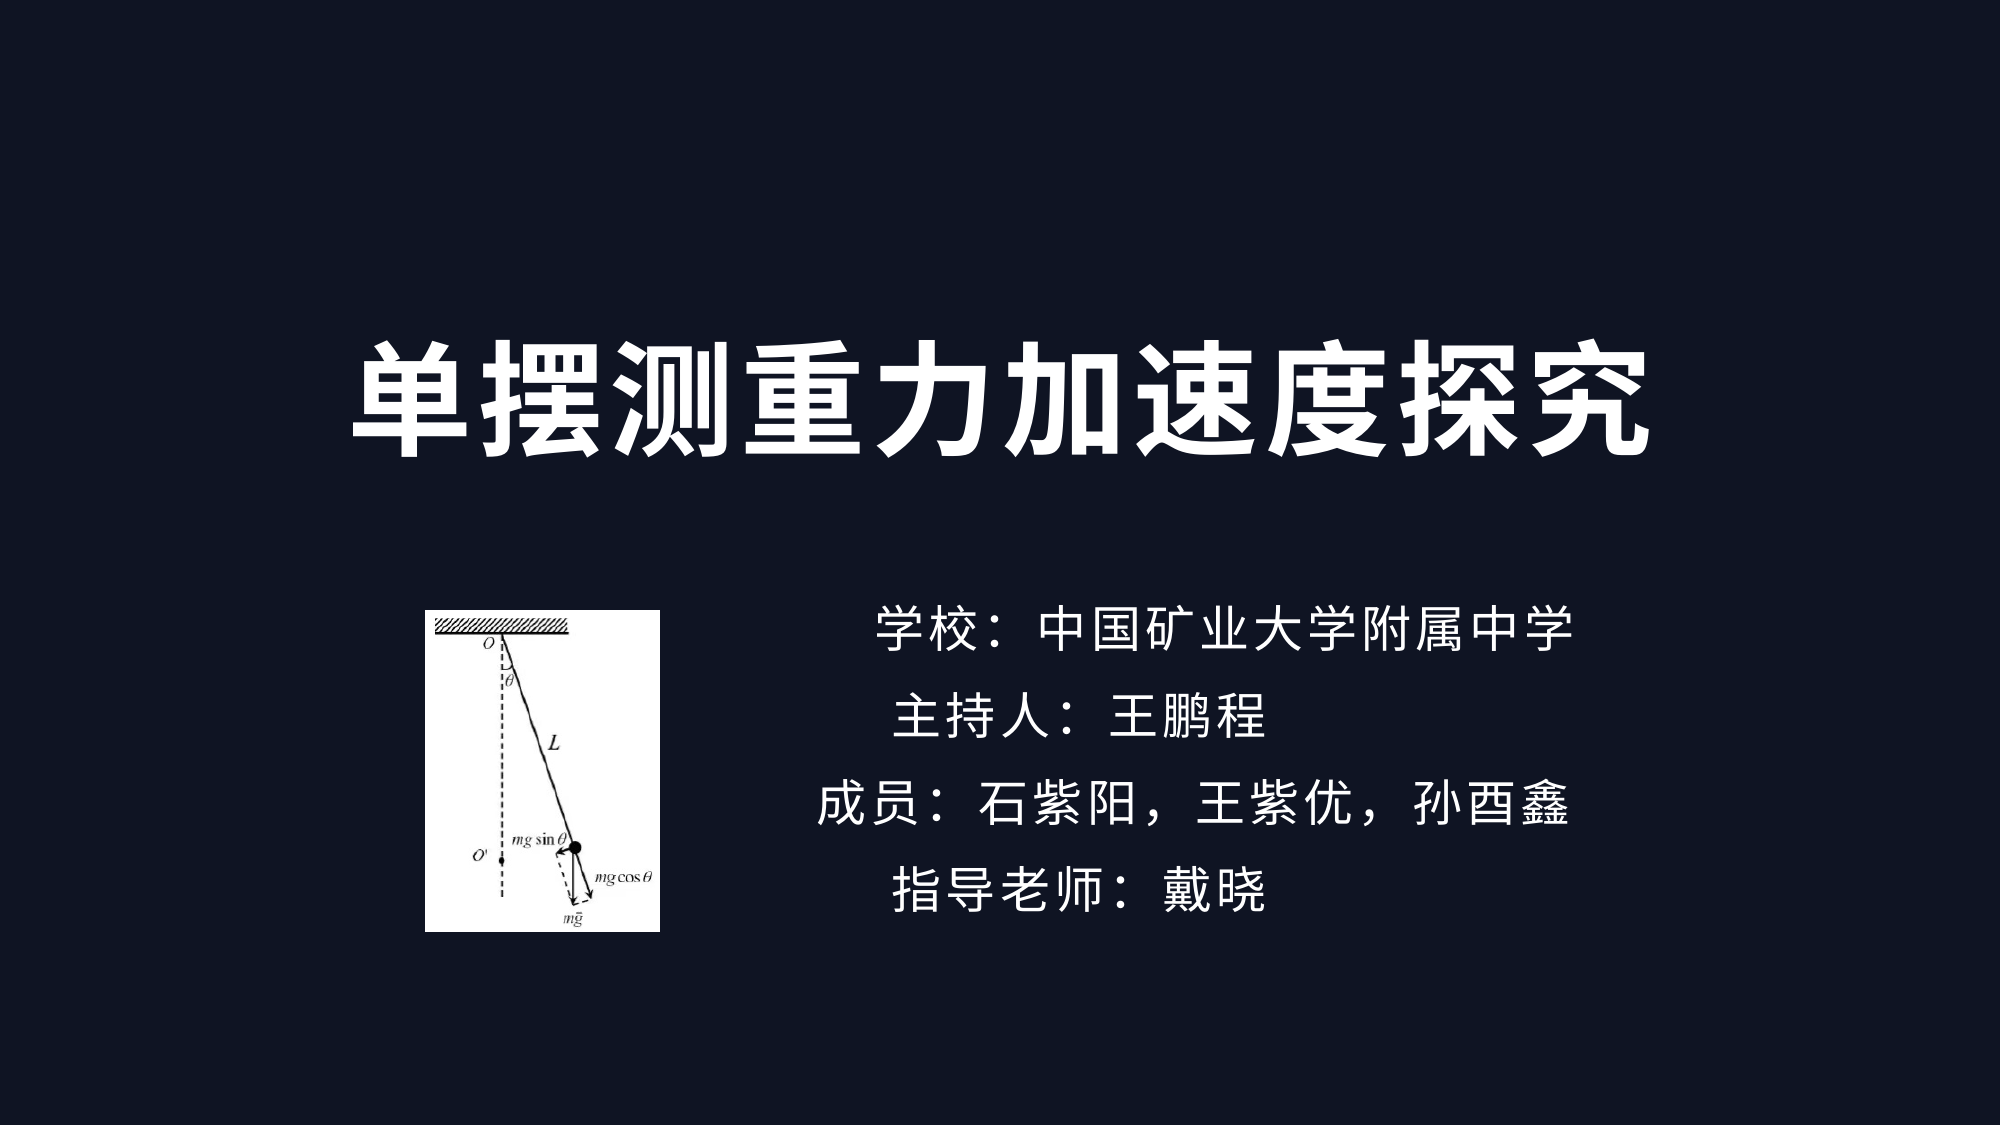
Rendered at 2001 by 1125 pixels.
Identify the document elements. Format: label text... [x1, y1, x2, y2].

picture [425, 610, 660, 932]
title 单摆测重力加速度探究 [196, 244, 1805, 480]
subtitle 学校：中国矿业大学附属中学 主持人：王鹏程 成员：石紫阳，王紫优，孙酉鑫 指导老师：戴晓 [196, 584, 1963, 1017]
